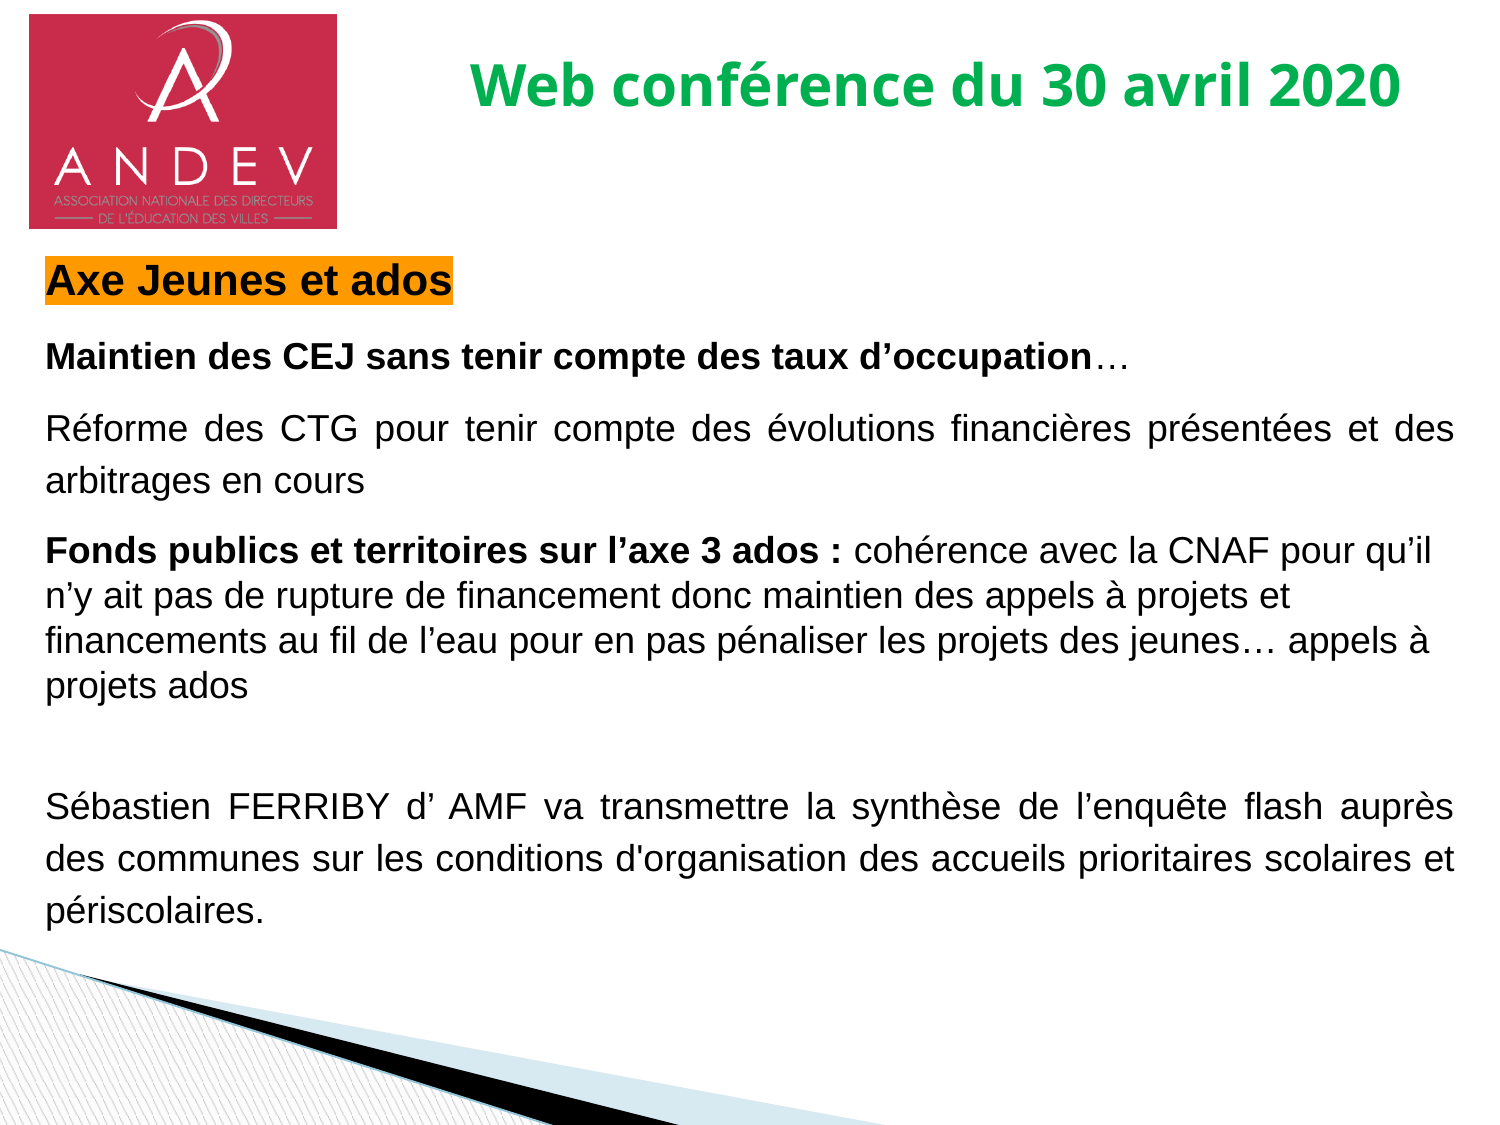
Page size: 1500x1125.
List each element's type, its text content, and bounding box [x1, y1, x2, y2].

picture [29, 13, 337, 229]
text_box Axe Jeunes et ados Maintien des CEJ sans tenir compte des taux d’occupation… Réforme des CTG pour tenir compte des évolutions financières présentées et des arbitrages en cours Fonds publics et territoires sur l’axe 3 ados : cohérence avec la CNAF pour qu’il n’y ait pas de rupture de financement donc maintien des appels à projets et financements au fil de l’eau pour en pas pénaliser les projets des jeunes… appels à projets ados Sébastien FERRIBY d’ AMF va transmettre la synthèse de l’enquête flash auprès des communes sur les conditions d'organisation des accueils prioritaires scolaires et périscolaires. [30, 228, 1470, 954]
text_box Web conférence du 30 avril 2020 [360, 16, 1482, 149]
